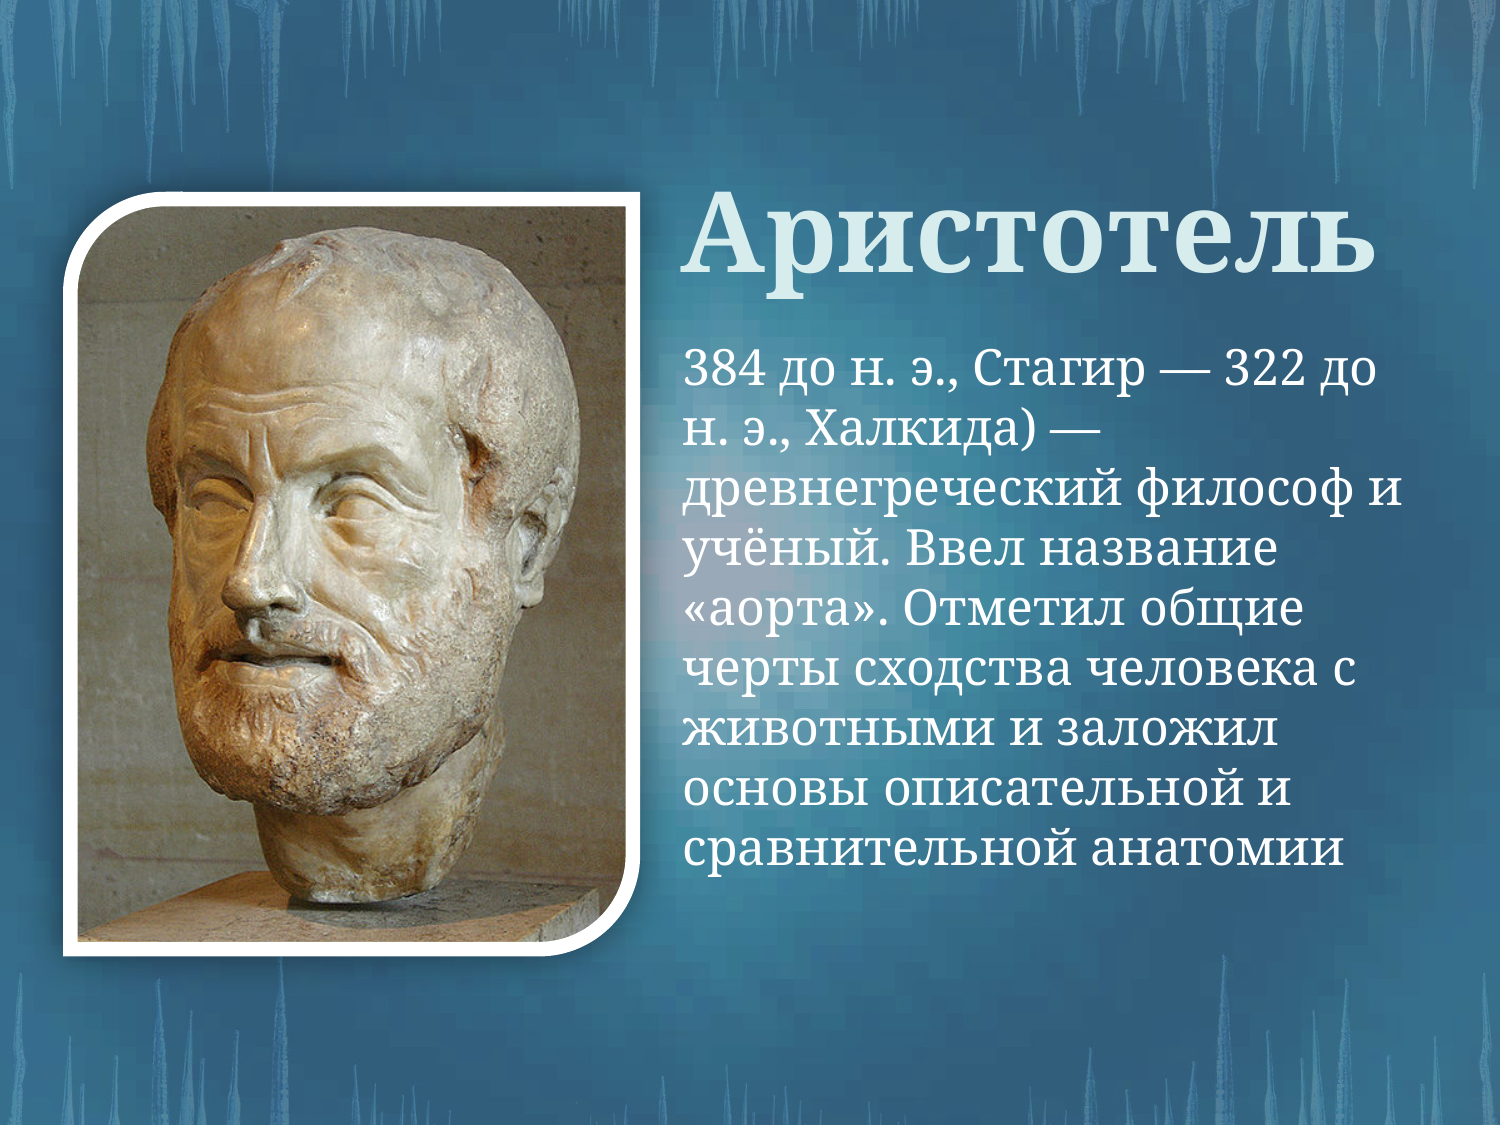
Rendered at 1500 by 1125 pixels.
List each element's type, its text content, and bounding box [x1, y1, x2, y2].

text_box 384 до н. э., Стагир — 322 до н. э., Халкида) — древнегреческий философ и учёный. Ввел название «аорта». Отметил общие черты сходства человека с животными и заложил основы описательной и сравнительной анатомии [667, 328, 1418, 883]
text_box Аристотель [665, 152, 1393, 303]
picture [0, 0, 1500, 1125]
